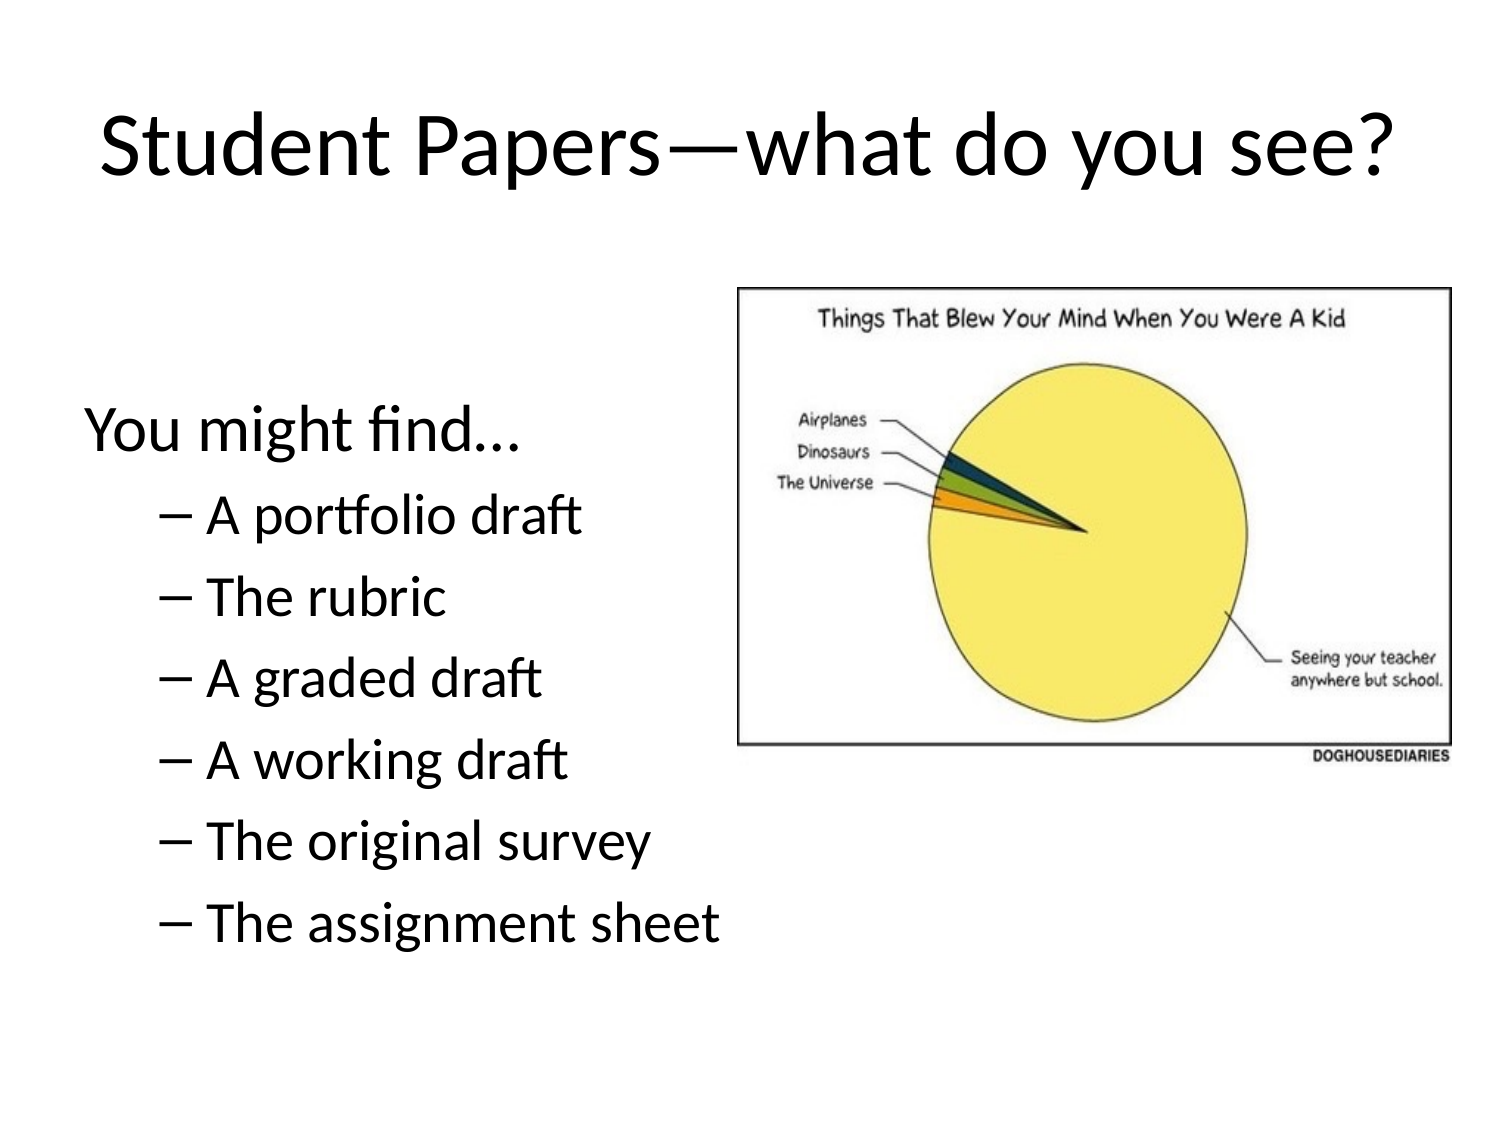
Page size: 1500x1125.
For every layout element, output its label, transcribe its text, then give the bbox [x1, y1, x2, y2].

title Student Papers—what do you see? [75, 45, 1425, 233]
list You might find… A portfolio draft The rubric A graded draft A working draft The original survey The assignment sheet [69, 377, 845, 1120]
picture [737, 287, 1453, 768]
